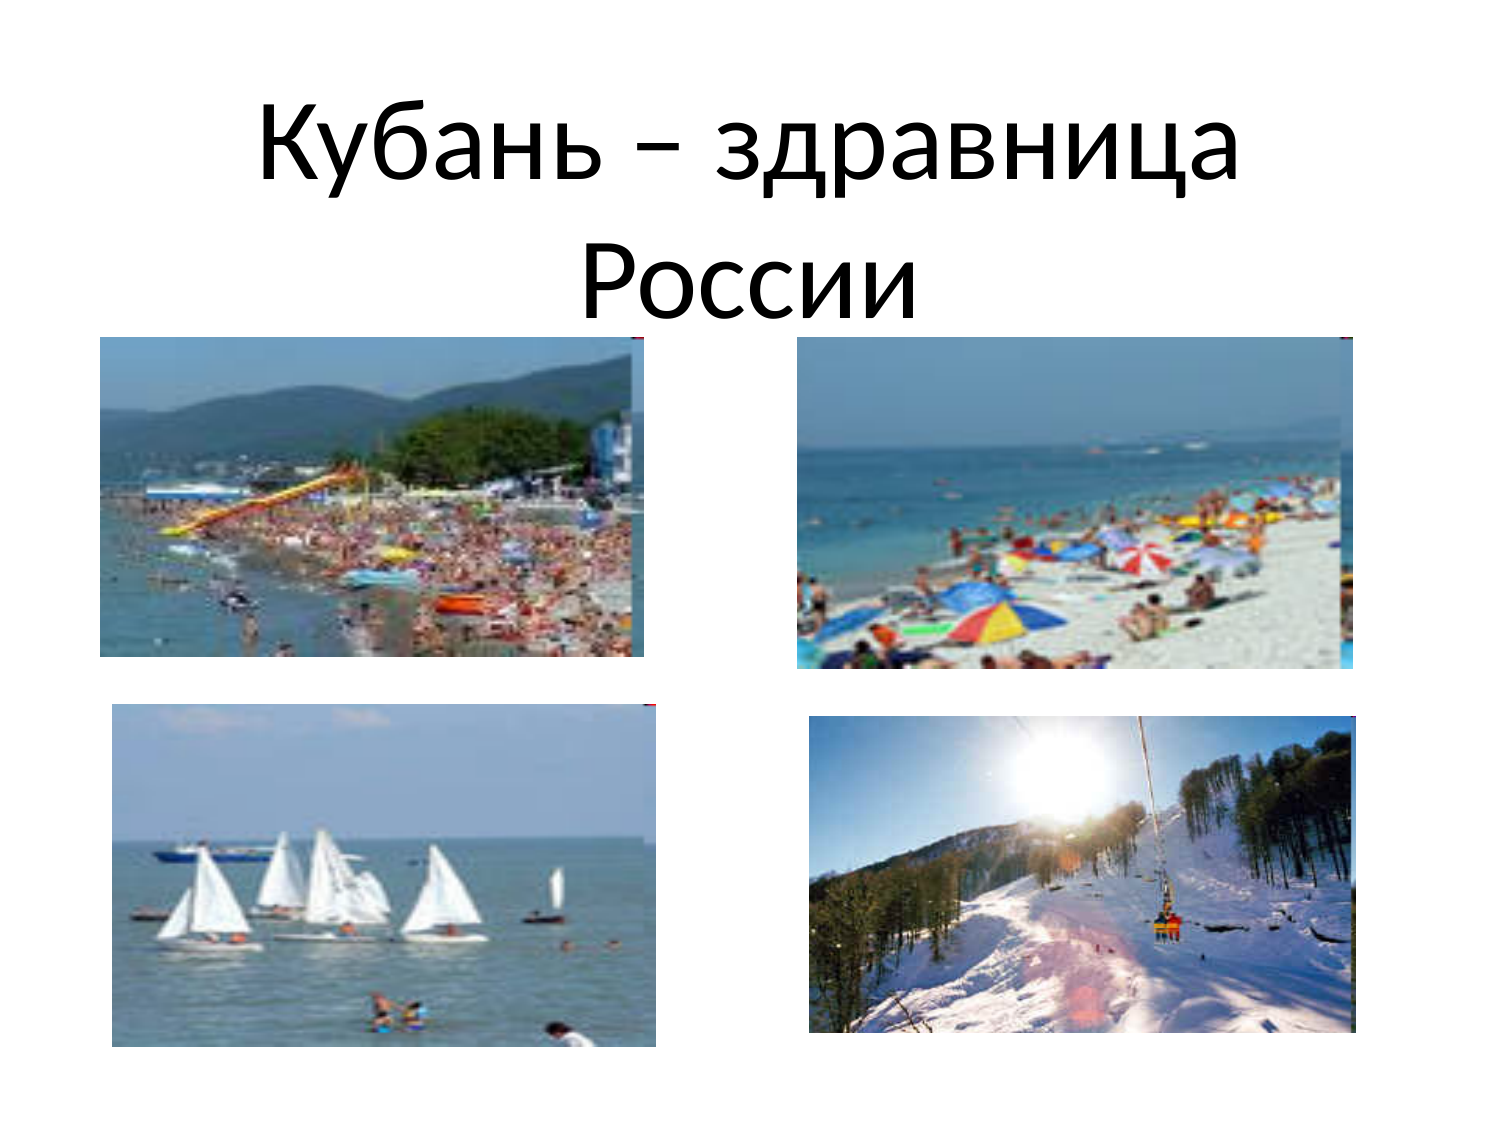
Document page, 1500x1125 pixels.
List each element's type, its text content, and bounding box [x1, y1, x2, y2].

title Кубань – здравница России [112, 54, 1388, 350]
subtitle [111, 703, 656, 1048]
picture [100, 337, 644, 658]
picture [808, 715, 1357, 1033]
picture [796, 337, 1353, 669]
